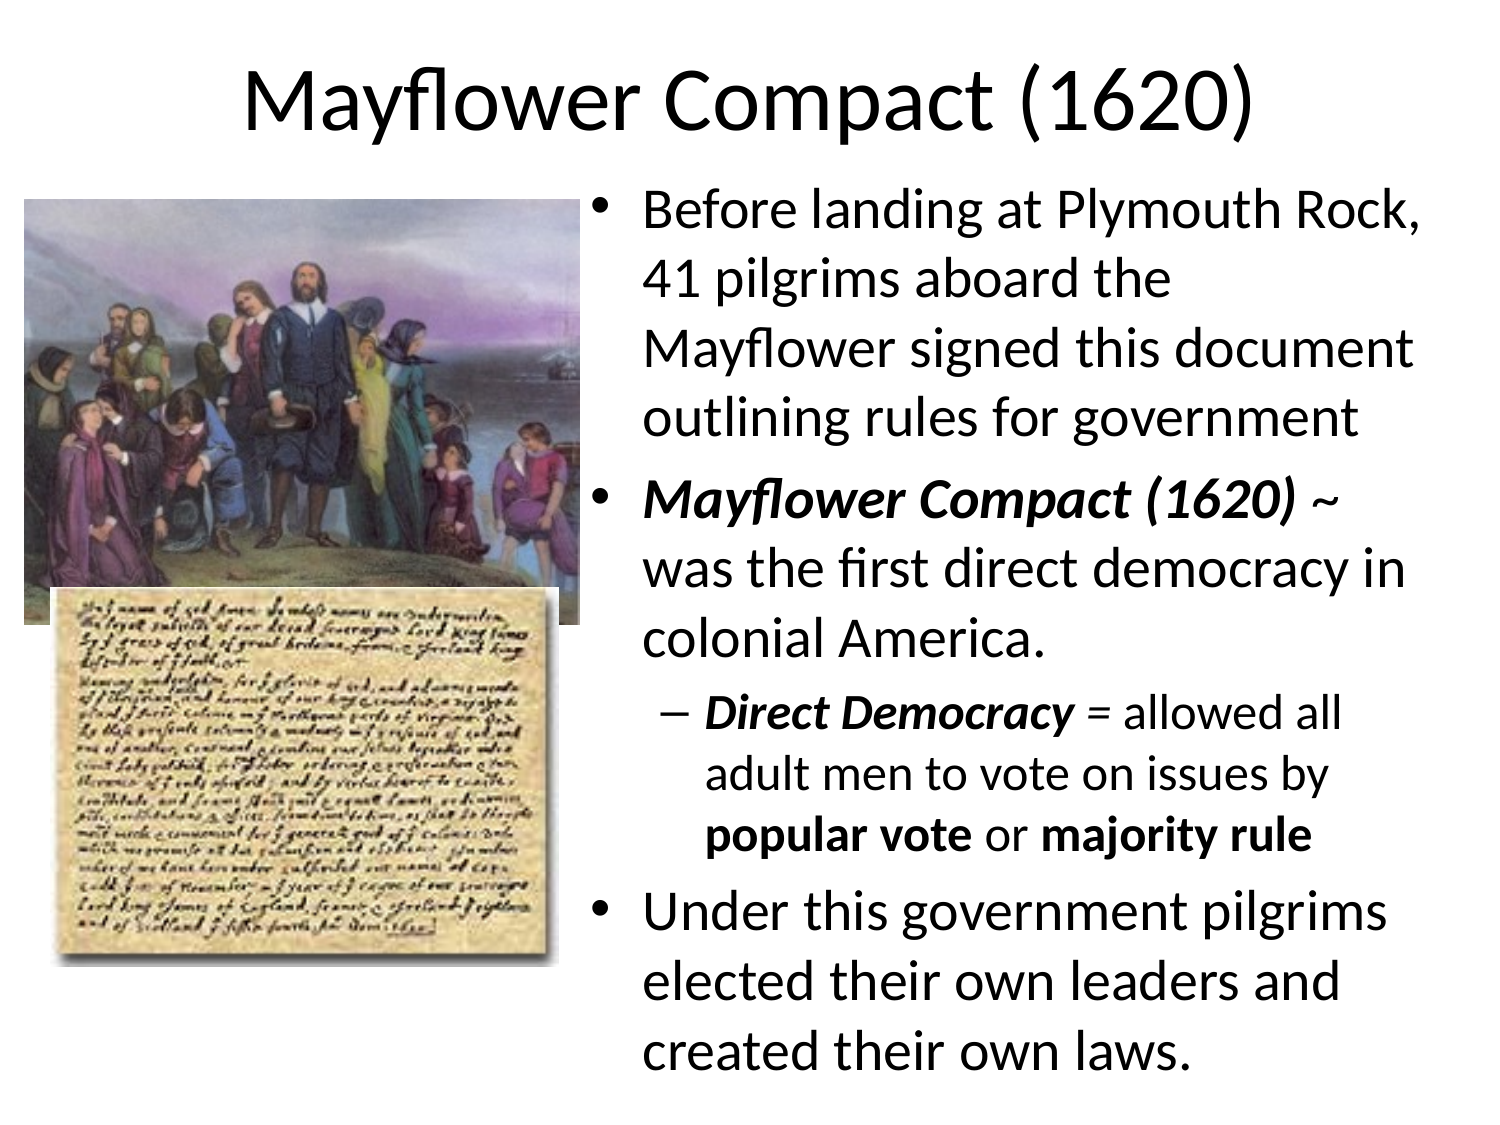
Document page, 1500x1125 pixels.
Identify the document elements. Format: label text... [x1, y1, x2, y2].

title Mayflower Compact (1620) [75, 0, 1425, 188]
picture [24, 199, 580, 967]
list Before landing at Plymouth Rock, 41 pilgrims aboard the Mayflower signed this document outlining rules for government Mayflower Compact (1620) ~ was the first direct democracy in colonial America. Direct Democracy = allowed all adult men to vote on issues by popular vote or majority rule Under this government pilgrims elected their own leaders and created their own laws. [575, 162, 1450, 1100]
